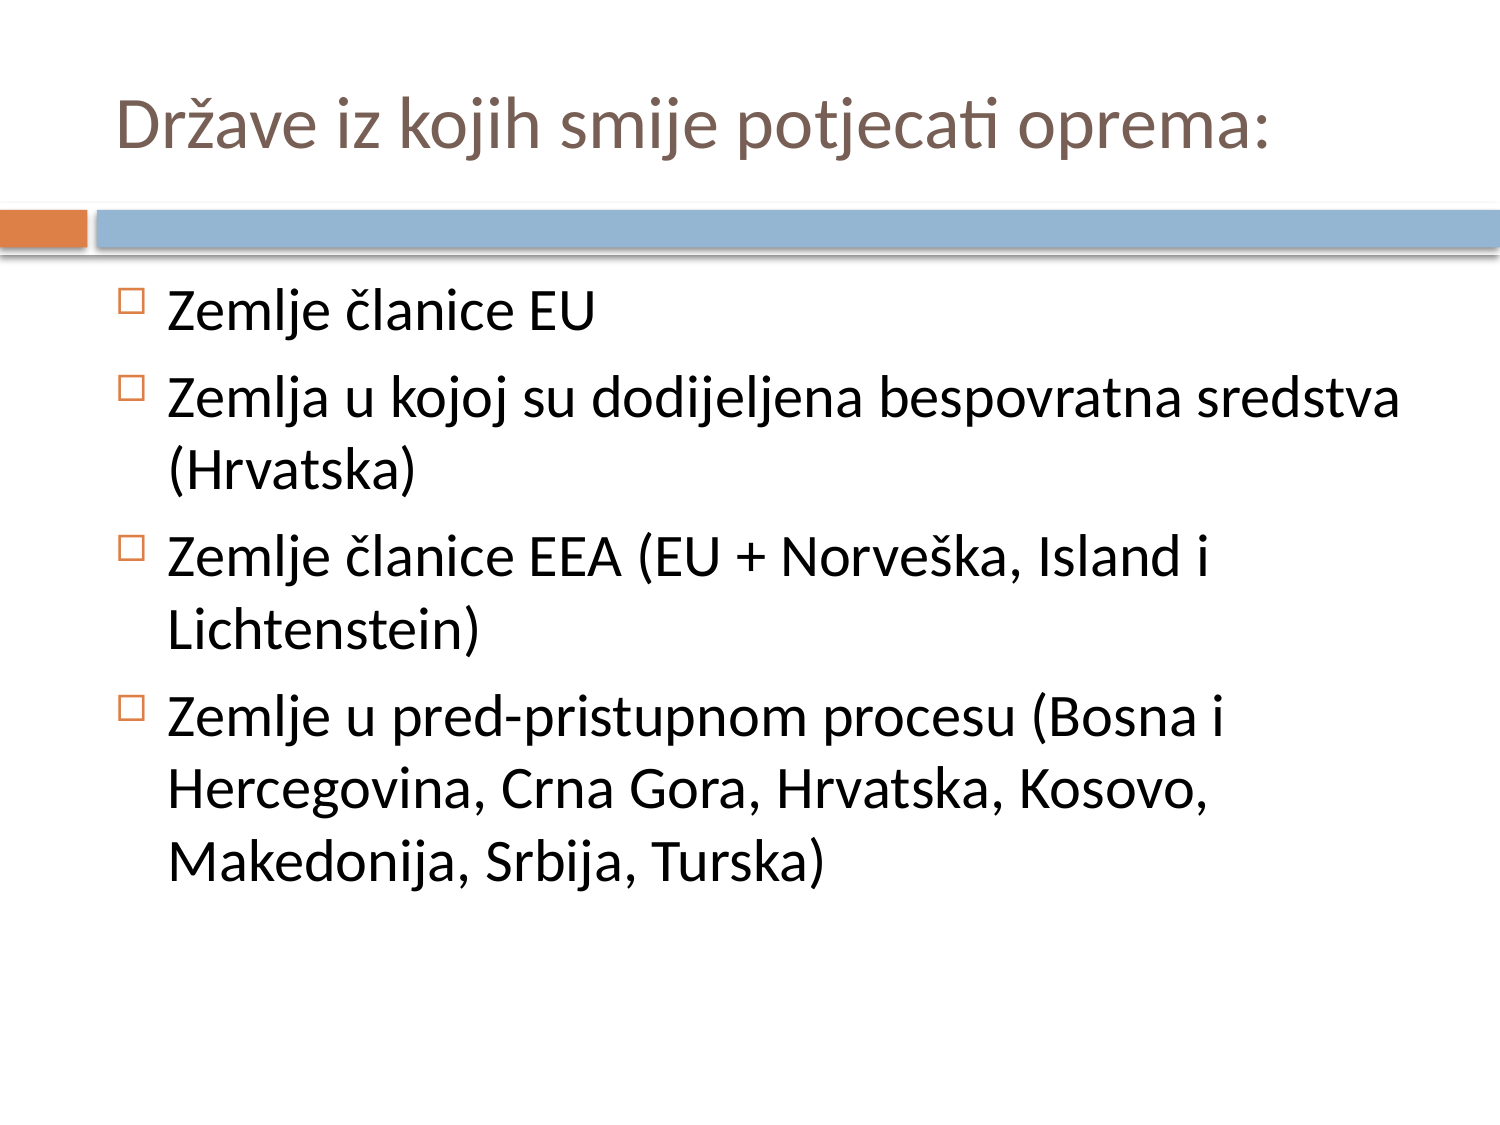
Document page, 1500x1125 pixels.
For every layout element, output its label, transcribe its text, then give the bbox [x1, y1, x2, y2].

title Države iz kojih smije potjecati oprema: [100, 37, 1439, 201]
list Zemlje članice EU Zemlja u kojoj su dodijeljena bespovratna sredstva (Hrvatska) Zemlje članice EEA (EU + Norveška, Island i Lichtenstein) Zemlje u pred-pristupnom procesu (Bosna i Hercegovina, Crna Gora, Hrvatska, Kosovo, Makedonija, Srbija, Turska) [100, 262, 1439, 1001]
